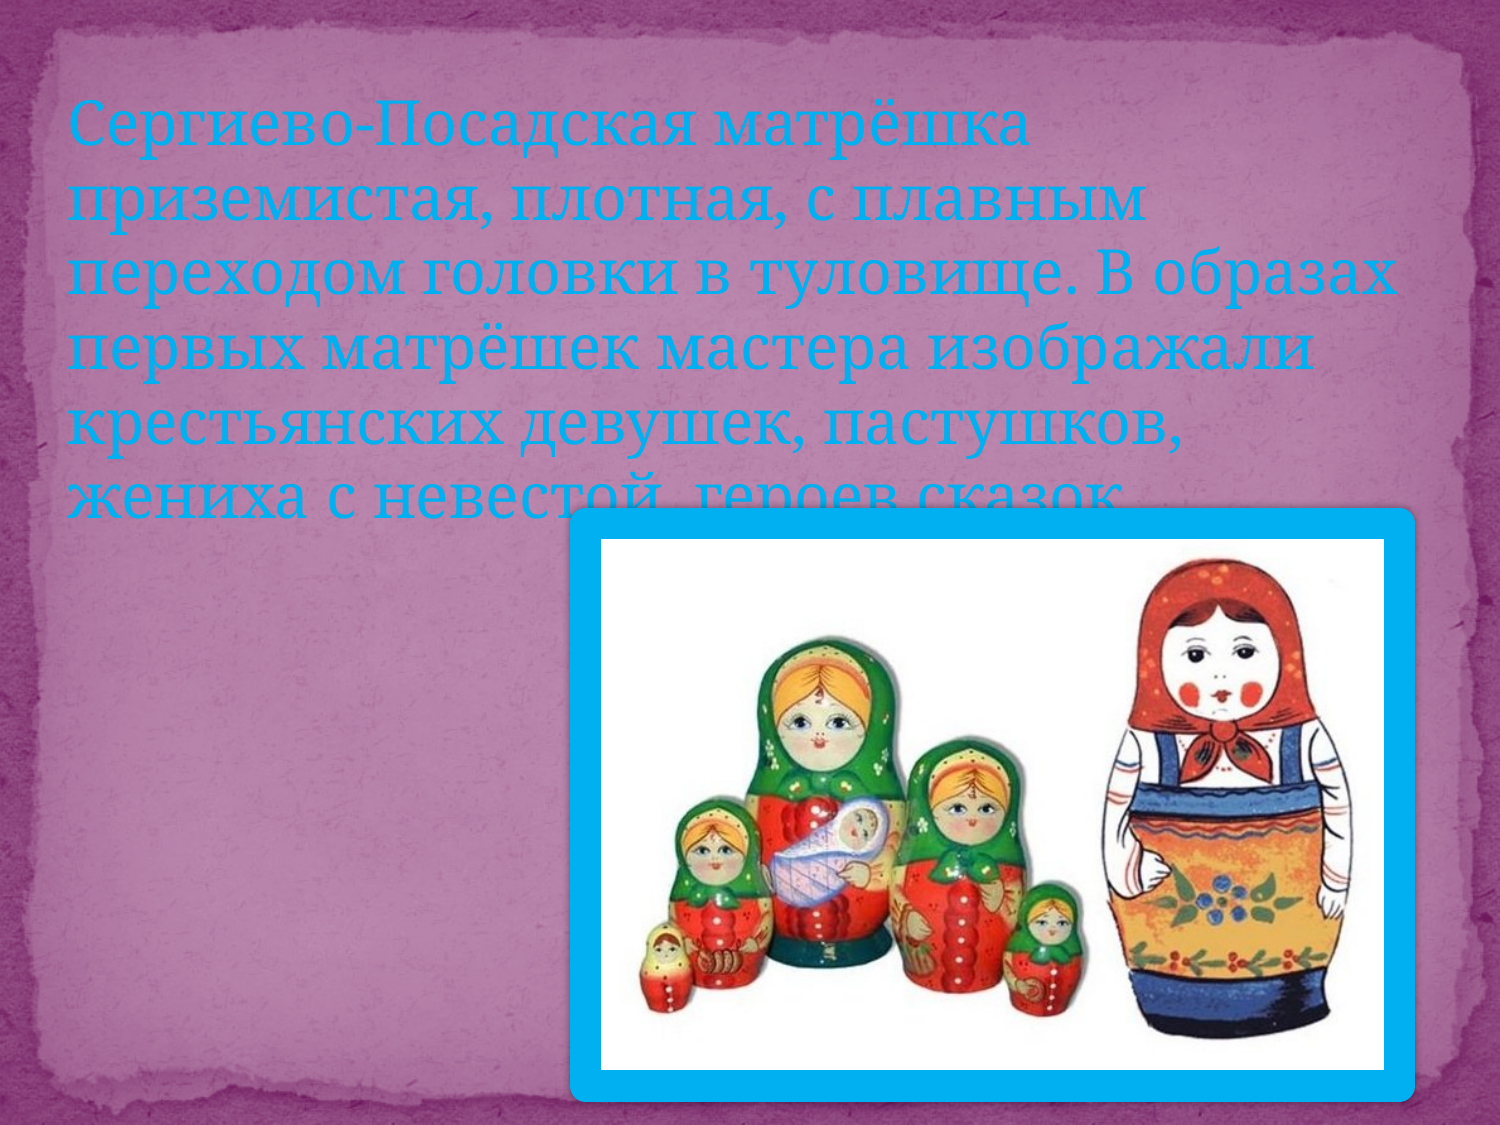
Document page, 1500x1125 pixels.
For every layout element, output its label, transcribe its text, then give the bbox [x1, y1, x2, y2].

picture [602, 540, 1383, 1069]
title Сергиево-Посадская матрёшка приземистая, плотная, с плавным переходом головки в туловище. В образах первых матрёшек мастера изображали крестьянских девушек, пастушков, жениха с невестой, героев сказок. [53, 30, 1425, 539]
